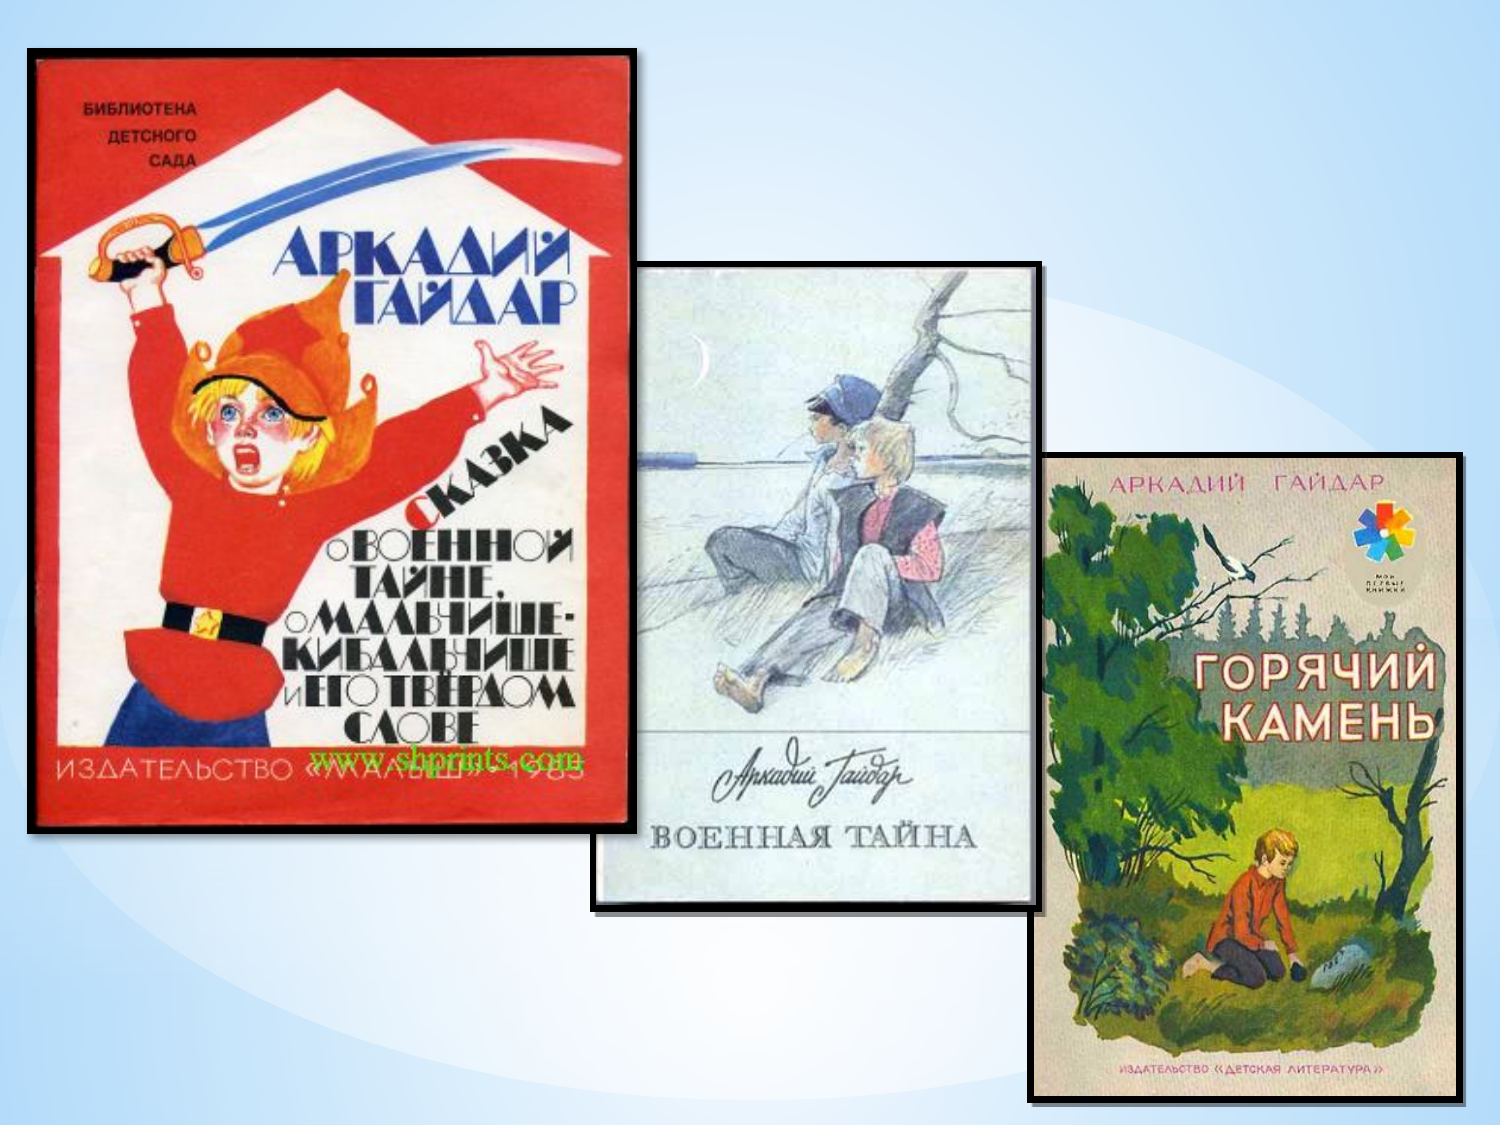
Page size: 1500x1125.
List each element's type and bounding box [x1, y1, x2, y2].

list [1033, 457, 1457, 1097]
picture [33, 54, 1036, 906]
